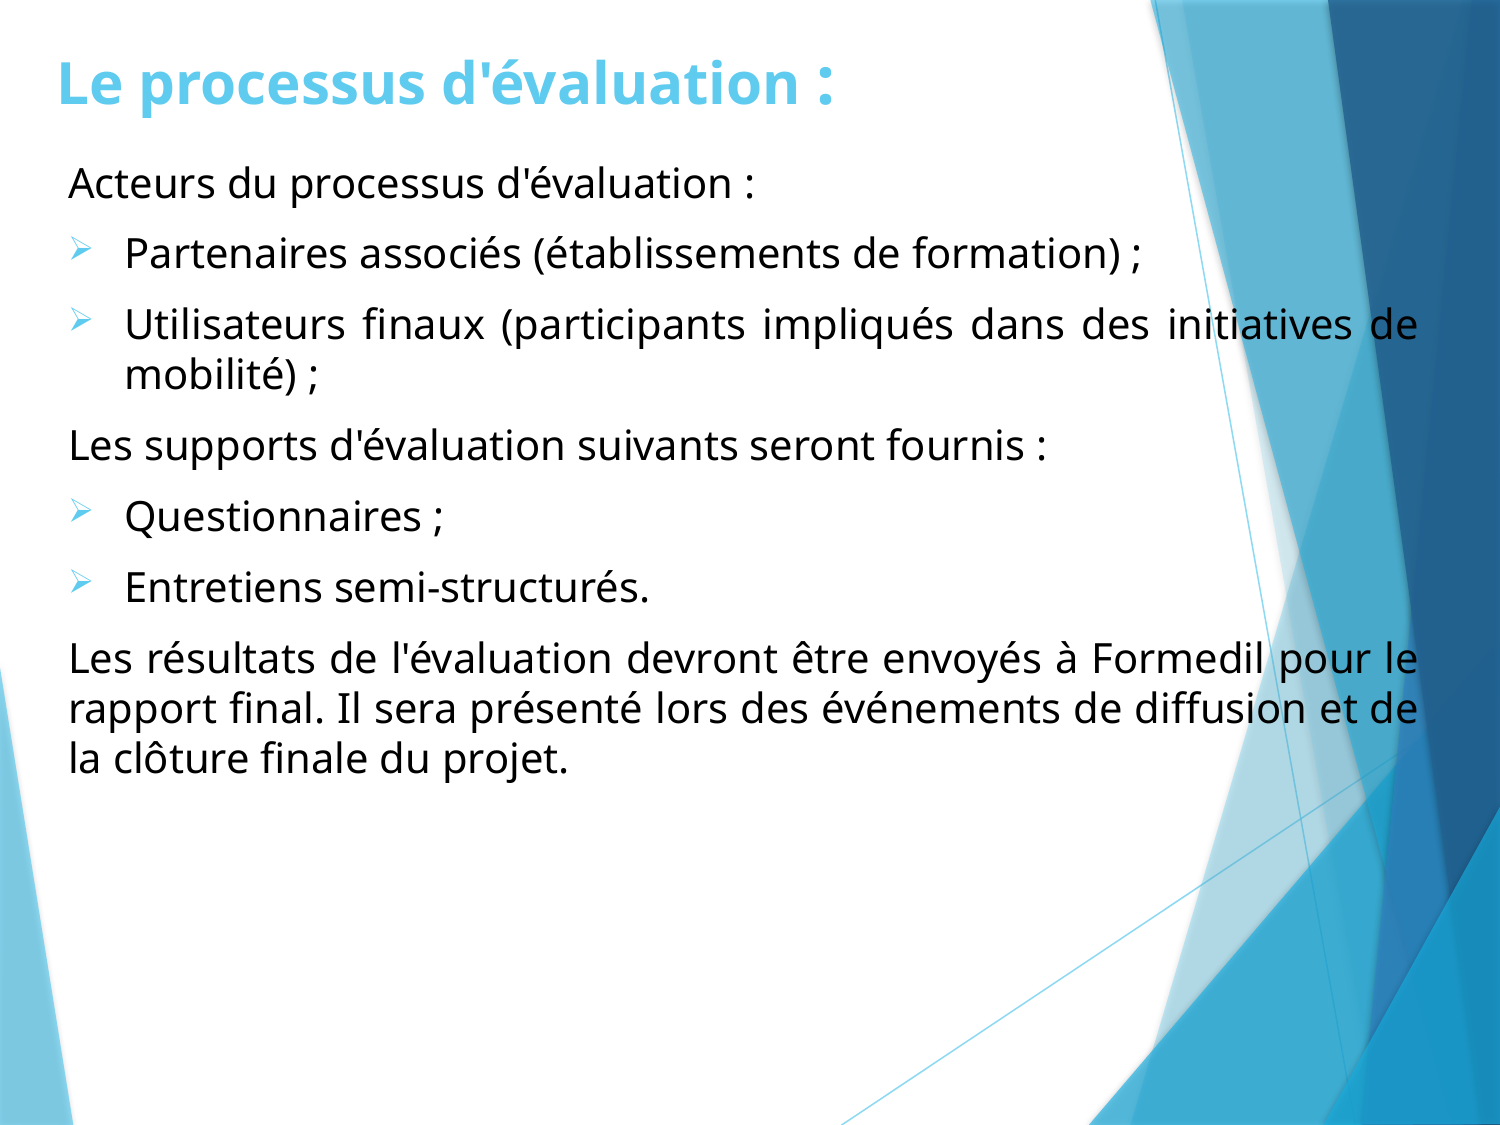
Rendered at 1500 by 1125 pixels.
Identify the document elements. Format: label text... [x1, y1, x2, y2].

text_box Acteurs du processus d'évaluation : Partenaires associés (établissements de formation) ; Utilisateurs finaux (participants impliqués dans des initiatives de mobilité) ; Les supports d'évaluation suivants seront fournis : Questionnaires ; Entretiens semi-structurés. Les résultats de l'évaluation devront être envoyés à Formedil pour le rapport final. Il sera présenté lors des événements de diffusion et de la clôture finale du projet. [53, 148, 1436, 1047]
text_box Le processus d'évaluation : [41, 30, 1117, 114]
